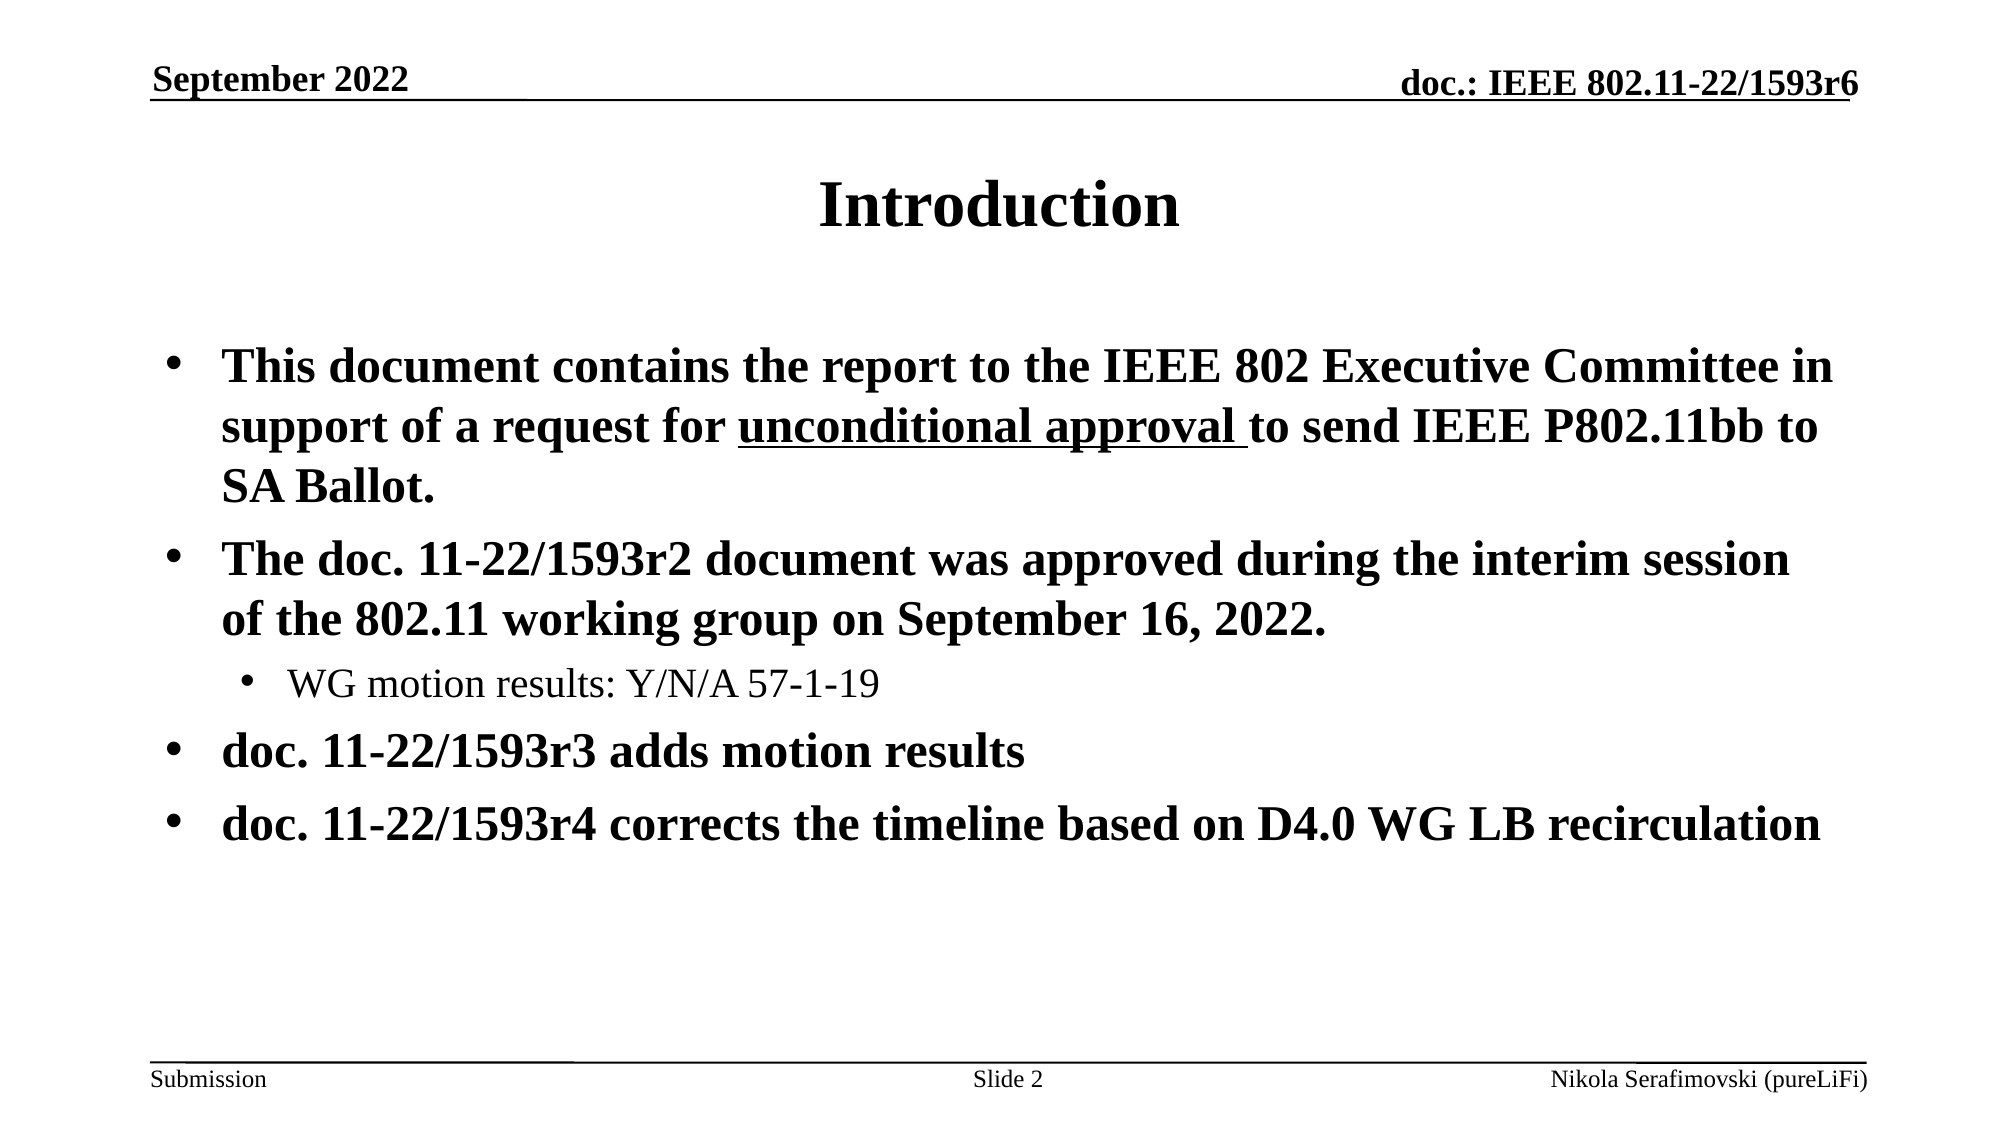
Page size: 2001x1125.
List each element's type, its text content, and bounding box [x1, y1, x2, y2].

title Introduction [149, 112, 1850, 288]
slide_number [152, 54, 563, 100]
slide_number Slide 2 [950, 1061, 1067, 1123]
list This document contains the report to the IEEE 802 Executive Committee in support of a request for unconditional approval to send IEEE P802.11bb to SA Ballot. The doc. 11-22/1593r2 document was approved during the interim session of the 802.11 working group on September 16, 2022. WG motion results: Y/N/A 57-1-19 doc. 11-22/1593r3 adds motion results doc. 11-22/1593r4 corrects the timeline based on D4.0 WG LB recirculation [149, 324, 1850, 1000]
footer Nikola Serafimovski (pureLiFi) [1171, 1061, 1869, 1093]
